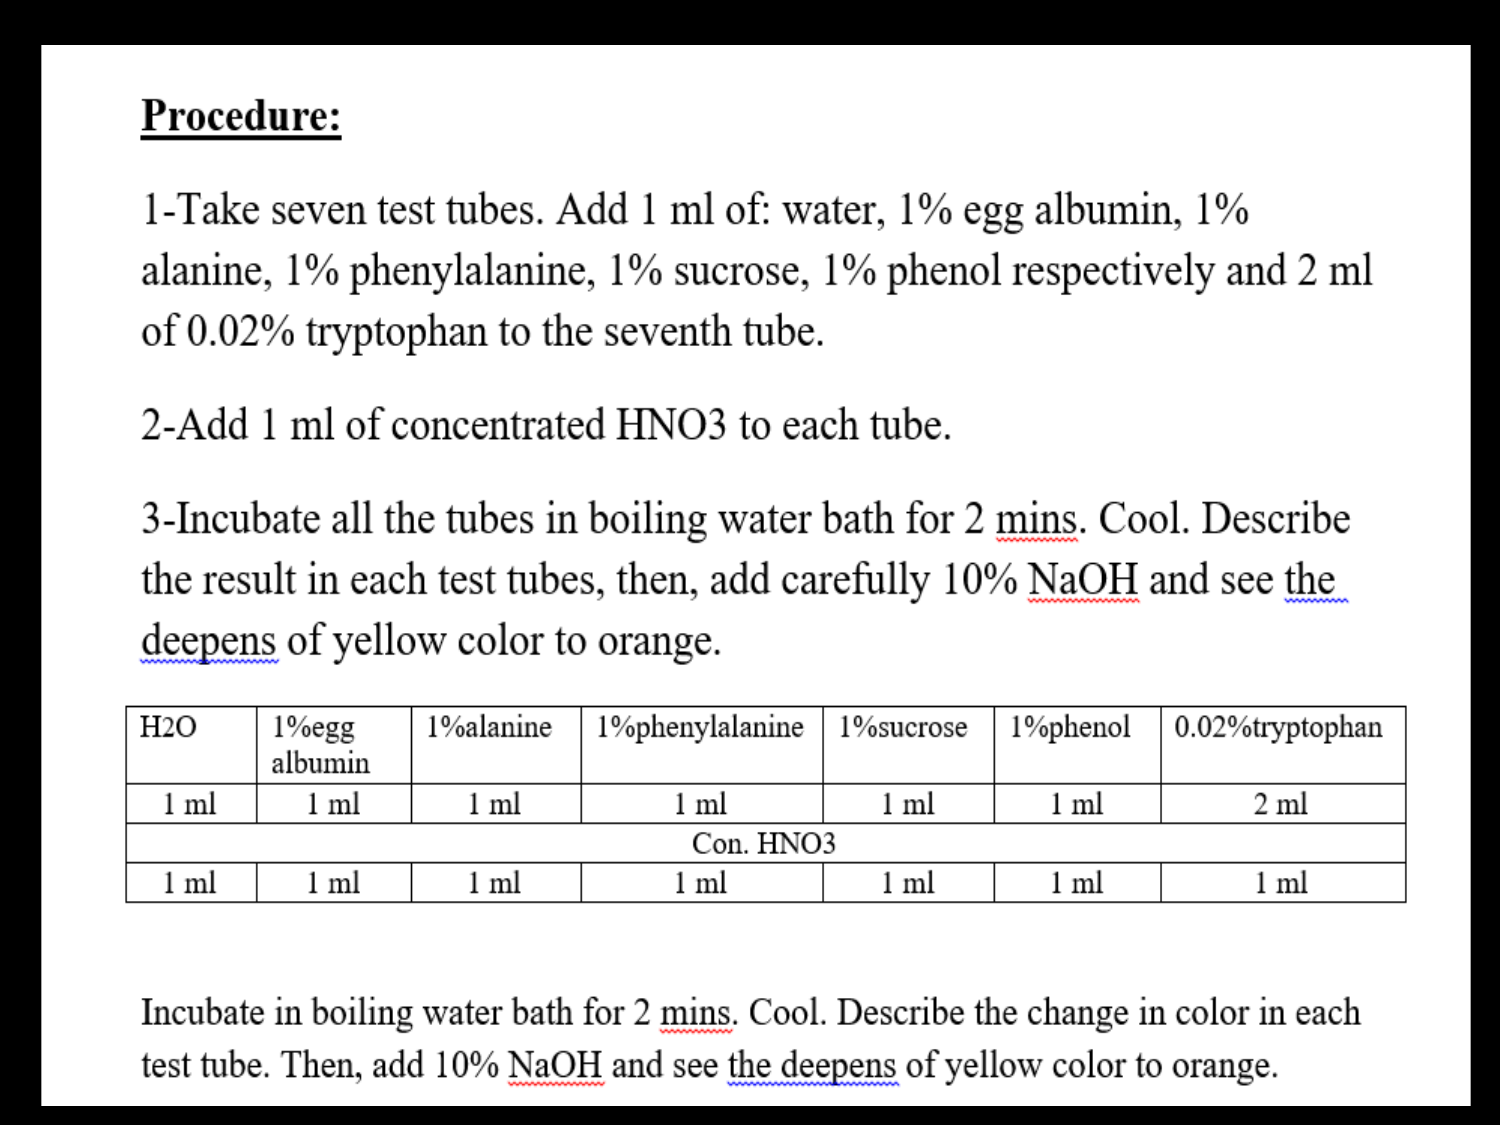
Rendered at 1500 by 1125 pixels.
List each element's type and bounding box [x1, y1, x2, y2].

list [41, 44, 1471, 1107]
